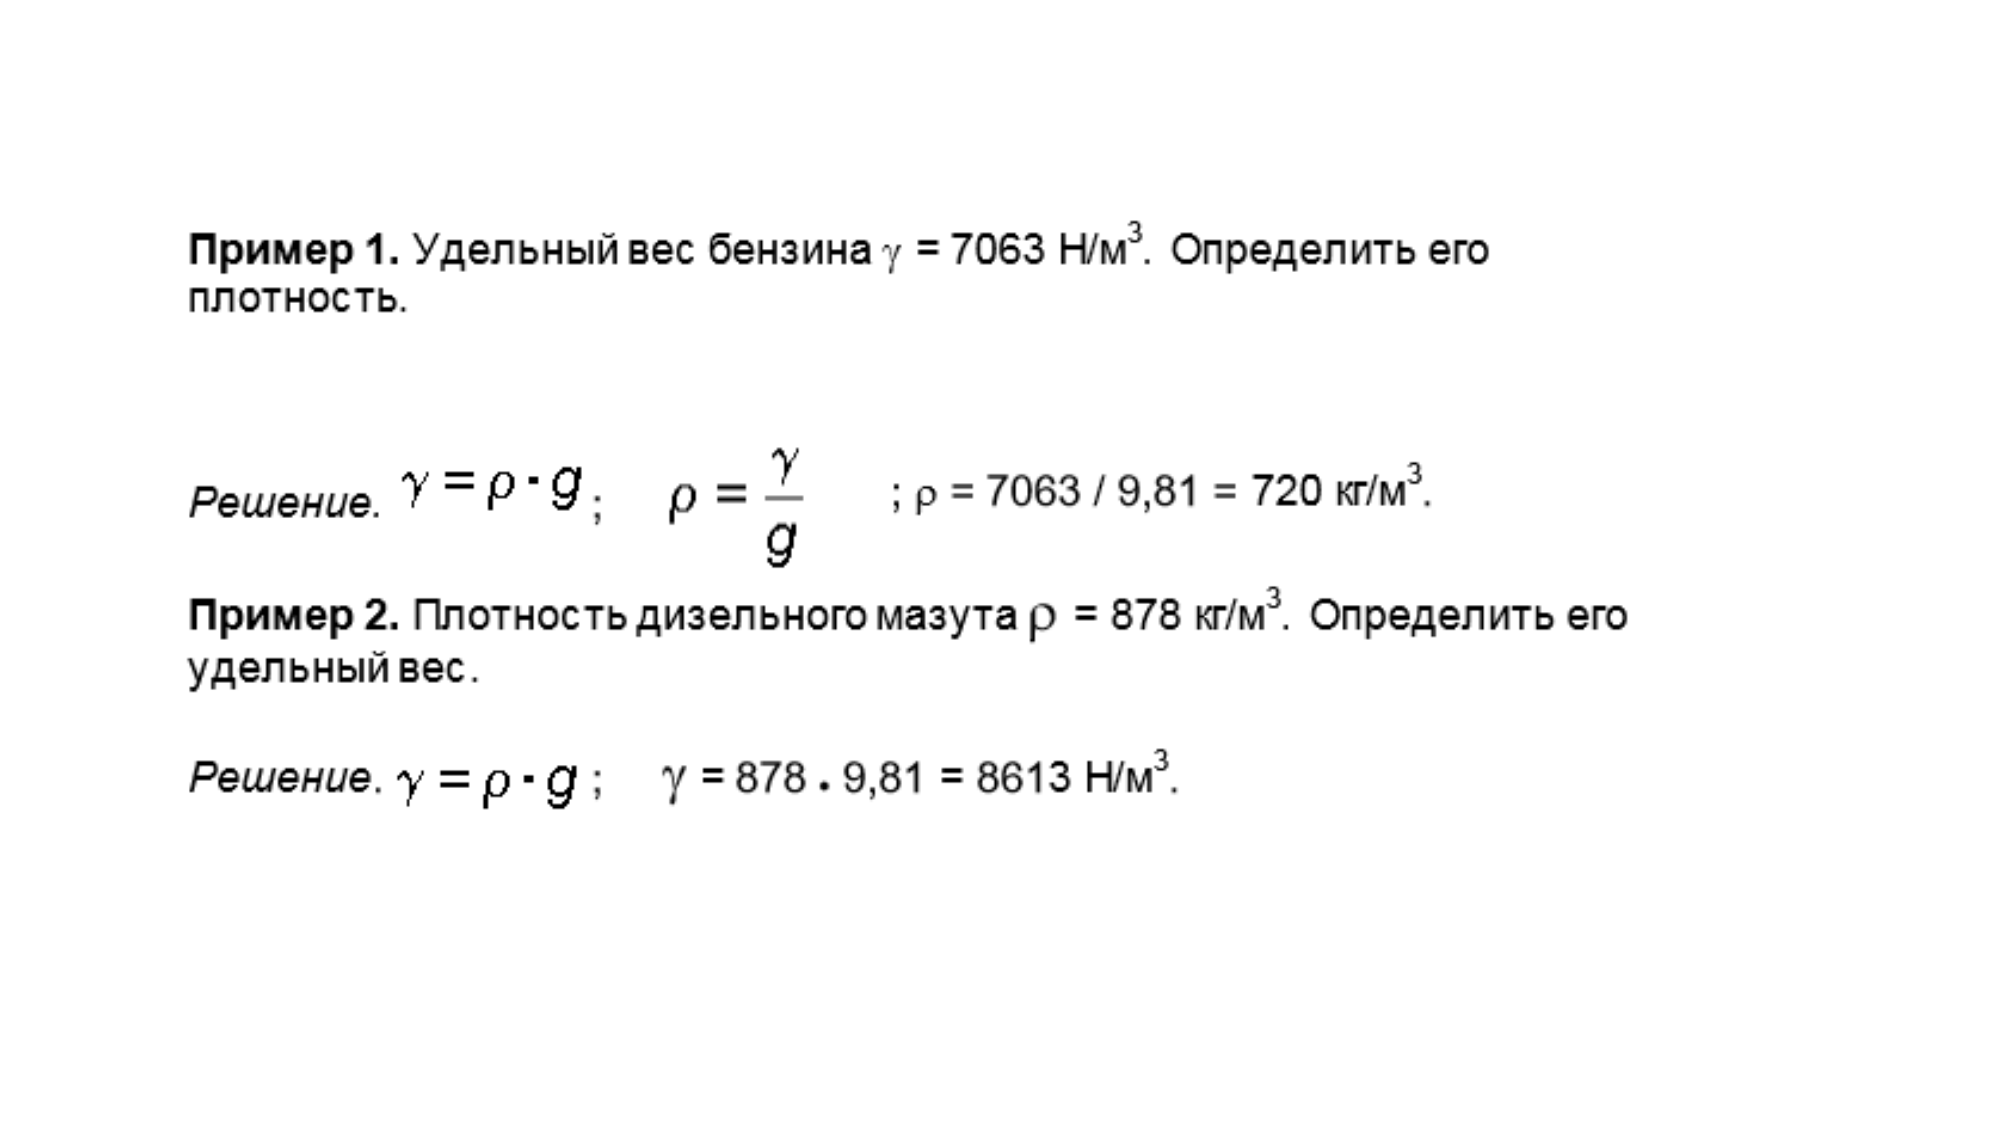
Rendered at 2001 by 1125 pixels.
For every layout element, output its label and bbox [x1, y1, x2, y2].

picture [145, 205, 1643, 831]
